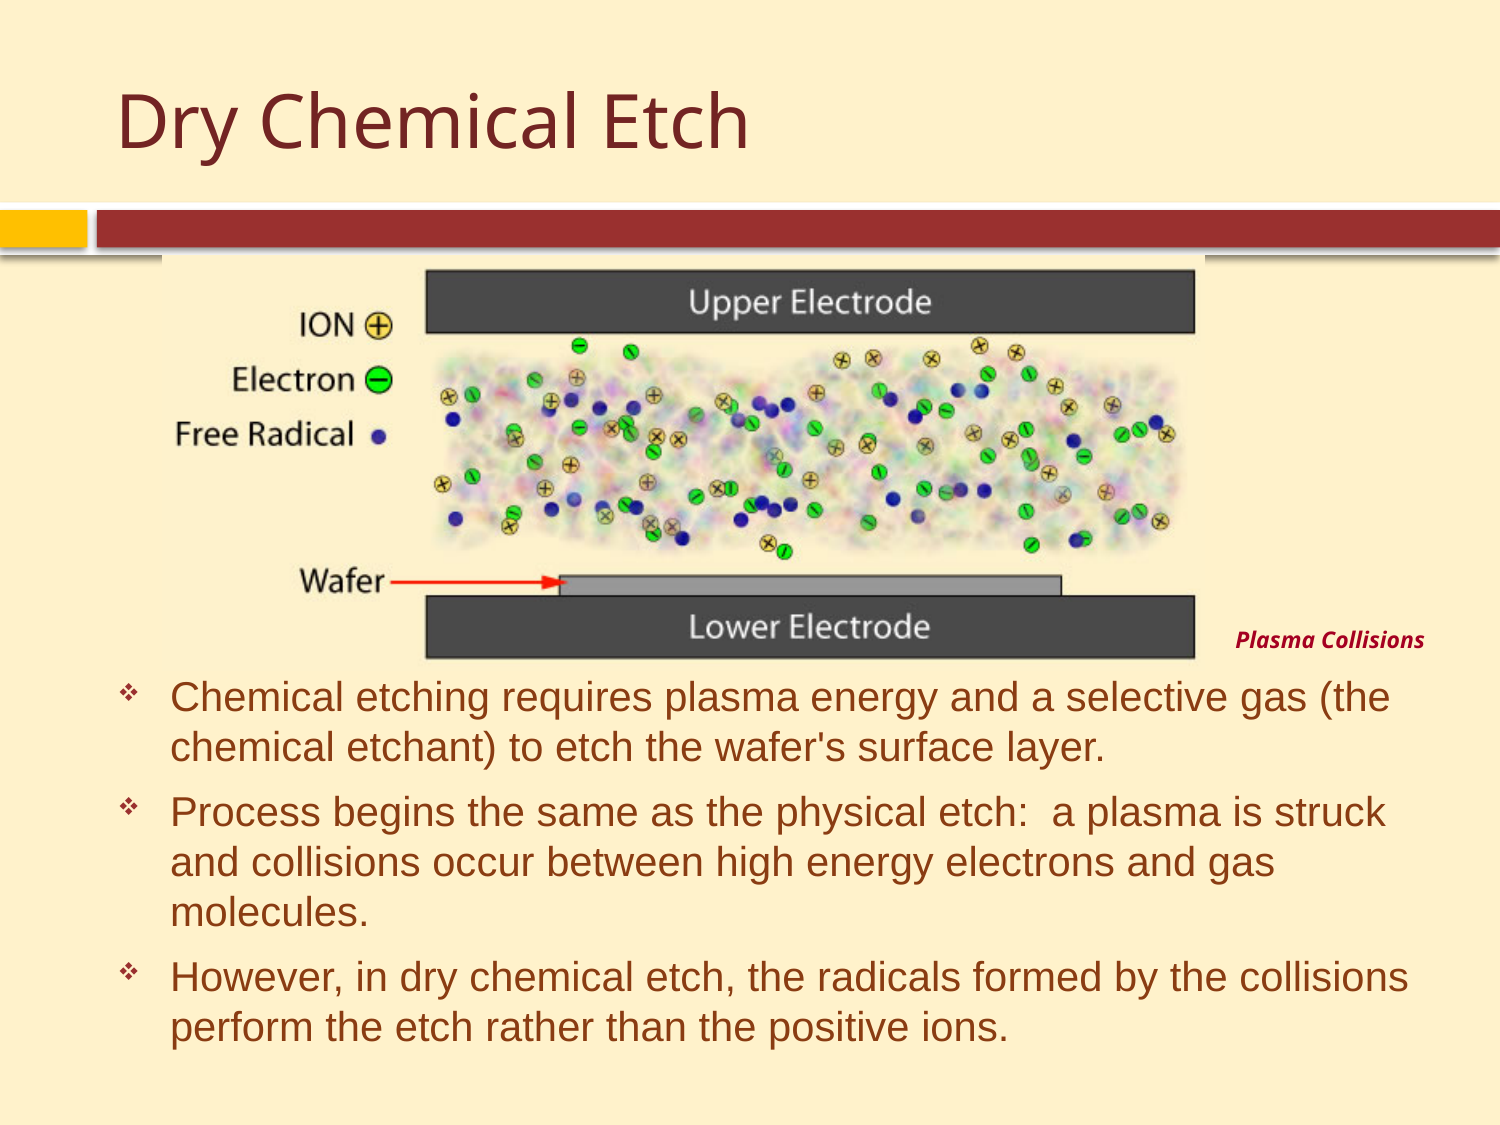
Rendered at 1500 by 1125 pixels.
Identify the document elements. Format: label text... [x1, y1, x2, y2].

title Dry Chemical Etch [100, 37, 1438, 200]
text_box Plasma Collisions [1220, 618, 1459, 661]
picture [161, 255, 1205, 671]
list Chemical etching requires plasma energy and a selective gas (the chemical etchant) to etch the wafer's surface layer. Process begins the same as the physical etch: a plasma is struck and collisions occur between high energy electrons and gas molecules. However, in dry chemical etch, the radicals formed by the collisions perform the etch rather than the positive ions. [102, 662, 1441, 1038]
